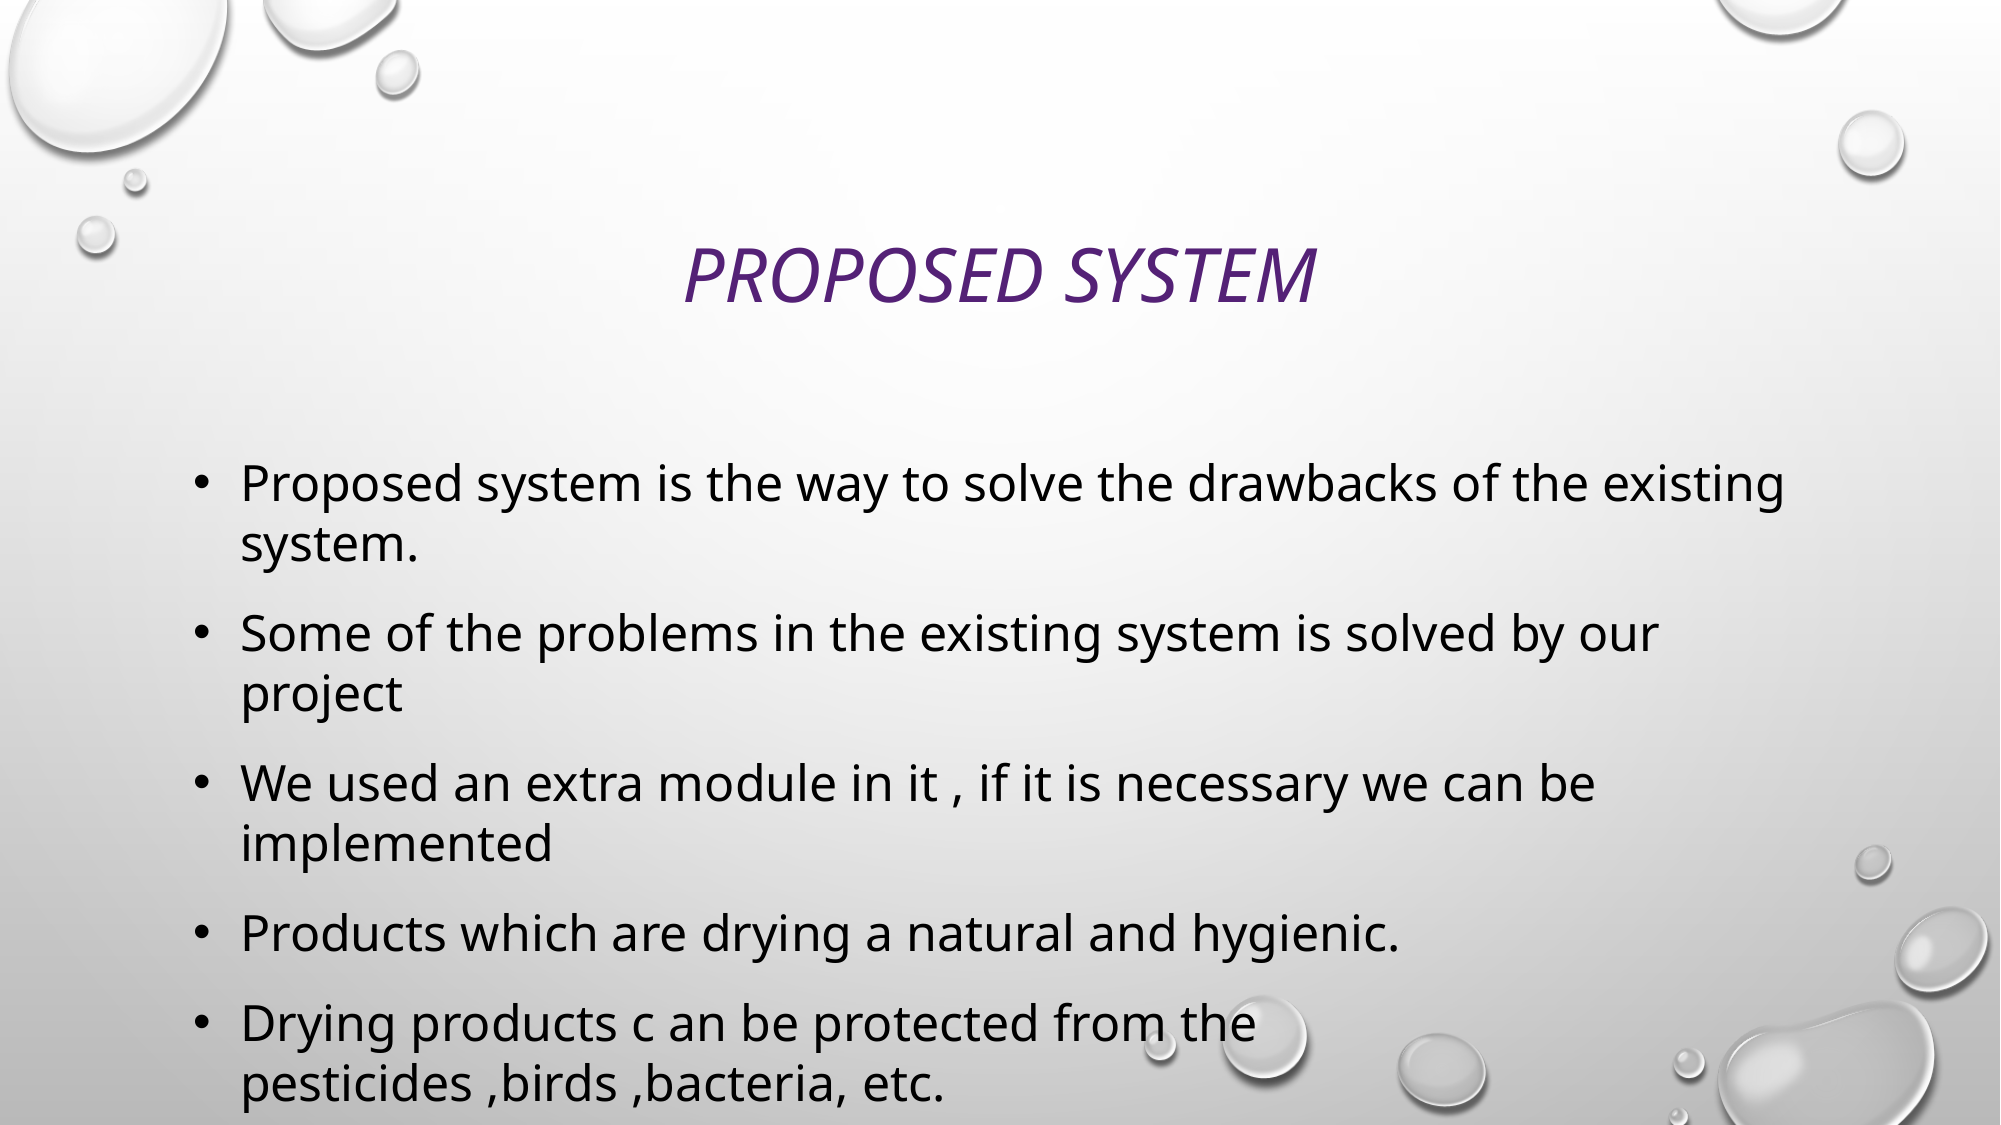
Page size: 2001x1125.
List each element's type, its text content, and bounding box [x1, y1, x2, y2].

title Proposed system [149, 101, 1851, 212]
text_box Proposed system is the way to solve the drawbacks of the existing system. Some of the problems in the existing system is solved by our project We used an extra module in it , if it is necessary we can be implemented Products which are drying a natural and hygienic. Drying products c an be protected from the pesticides ,birds ,bacteria, etc. [178, 443, 1809, 1125]
picture [0, 0, 2000, 1125]
list [109, 212, 1923, 1024]
